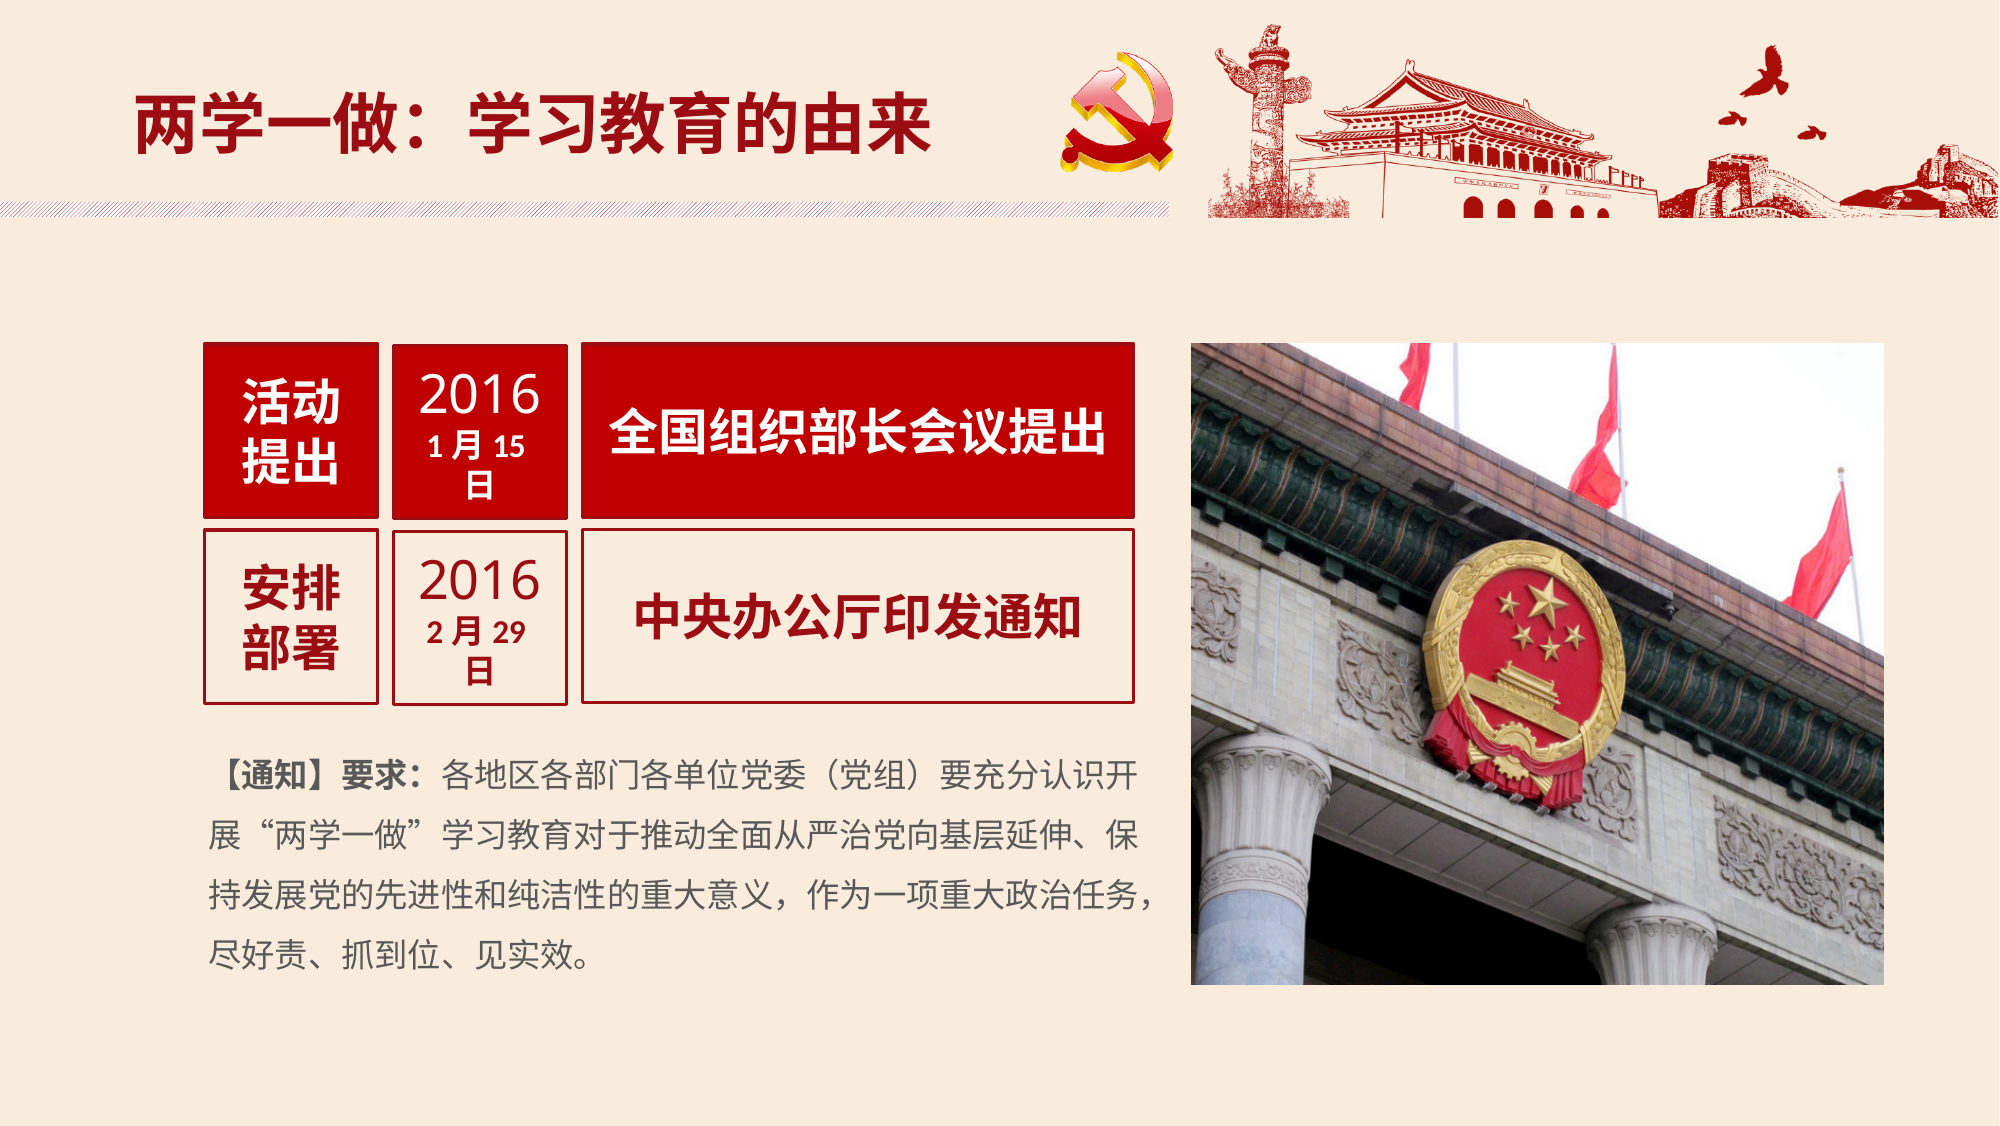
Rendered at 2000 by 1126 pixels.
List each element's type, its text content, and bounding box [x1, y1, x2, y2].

text_box 中央办公厅印发通知 [580, 527, 1136, 704]
text_box 全国组织部长会议提出 [580, 342, 1136, 519]
text_box 2016 1月15日 [391, 343, 569, 521]
list 两学一做：学习教育的由来 [117, 74, 1024, 201]
text_box 活动提出 [202, 342, 380, 519]
text_box 安排部署 [202, 528, 380, 705]
text_box 2016 2月29日 [391, 529, 569, 707]
text_box 【通知】要求：各地区各部门各单位党委（党组）要充分认识开展“两学一做”学习教育对于推动全面从严治党向基层延伸、保持发展党的先进性和纯洁性的重大意义，作为一项重大政治任务，尽好责、抓到位、见实效。 [188, 724, 1166, 984]
picture [0, 0, 2000, 1126]
